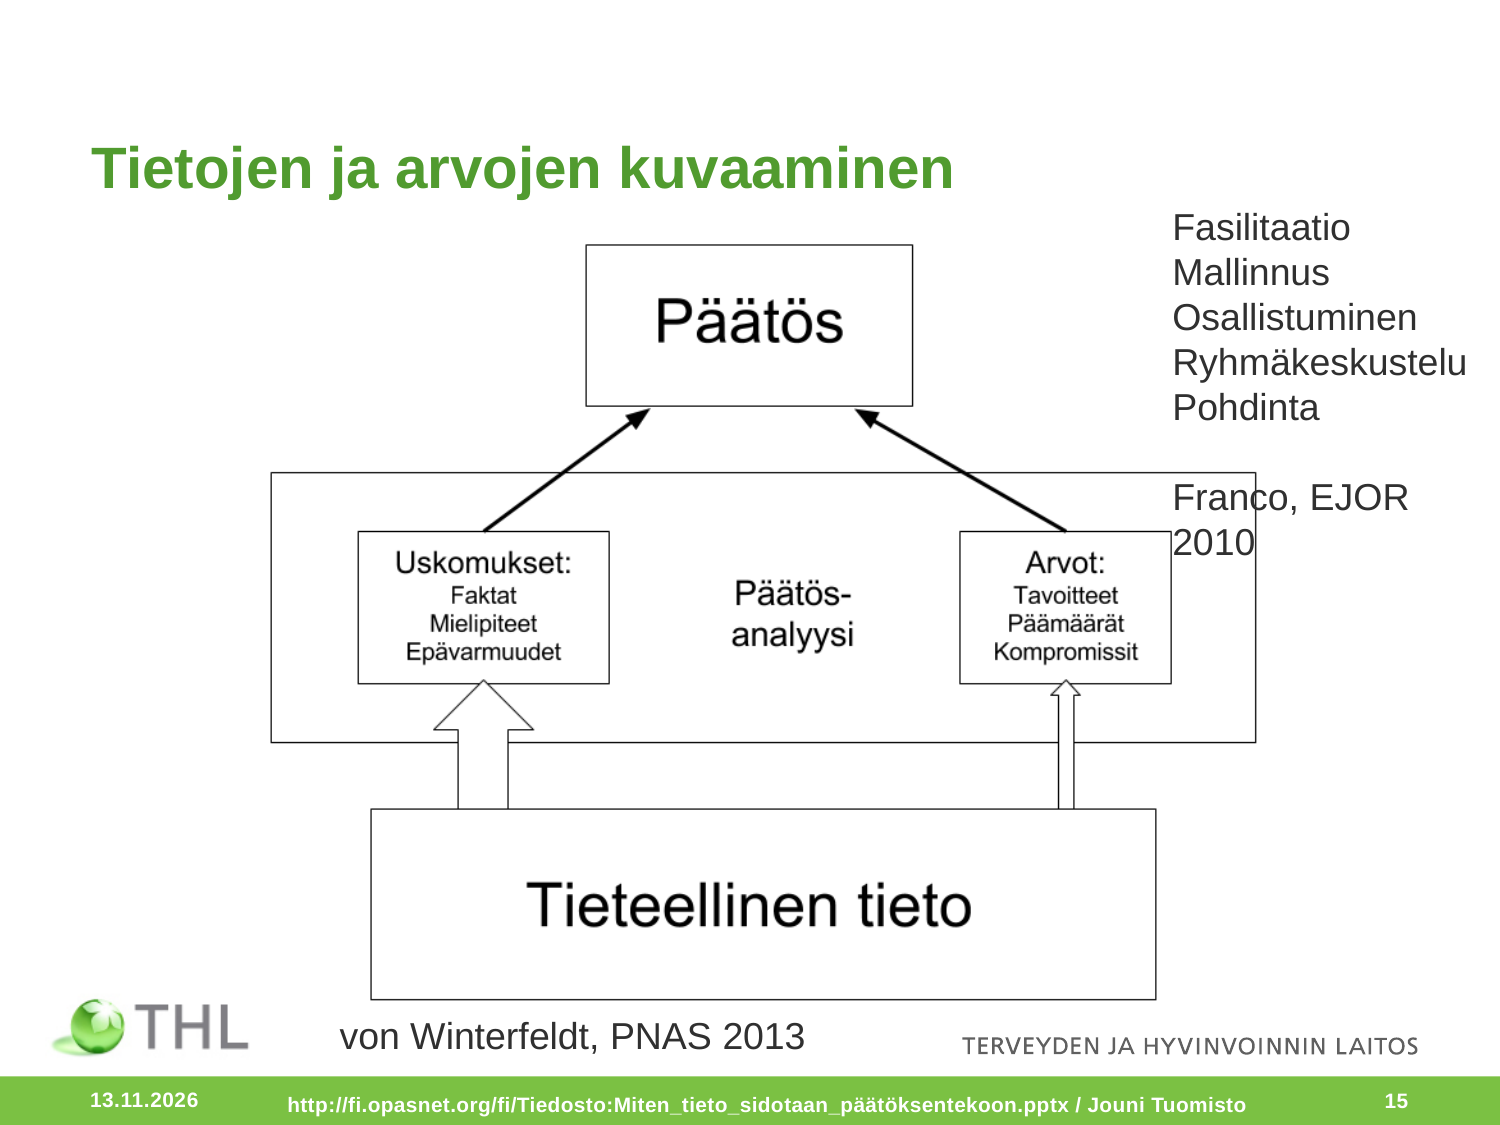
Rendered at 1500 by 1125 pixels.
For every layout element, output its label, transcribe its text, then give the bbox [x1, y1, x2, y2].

picture [24, 114, 1364, 1067]
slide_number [74, 1080, 255, 1118]
slide_number 15 [1245, 1082, 1424, 1118]
text_box von Winterfeldt, PNAS 2013 [324, 1044, 892, 1065]
title Tietojen ja arvojen kuvaaminen [76, 42, 1424, 209]
footer http://fi.opasnet.org/fi/Tiedosto:Miten_tieto_sidotaan_päätöksentekoon.pptx / Jouni Tuomisto [253, 1082, 1282, 1125]
text_box Fasilitaatio Mallinnus Osallistuminen Ryhmäkeskustelu Pohdinta Franco, EJOR 2010 [1368, 196, 1500, 571]
